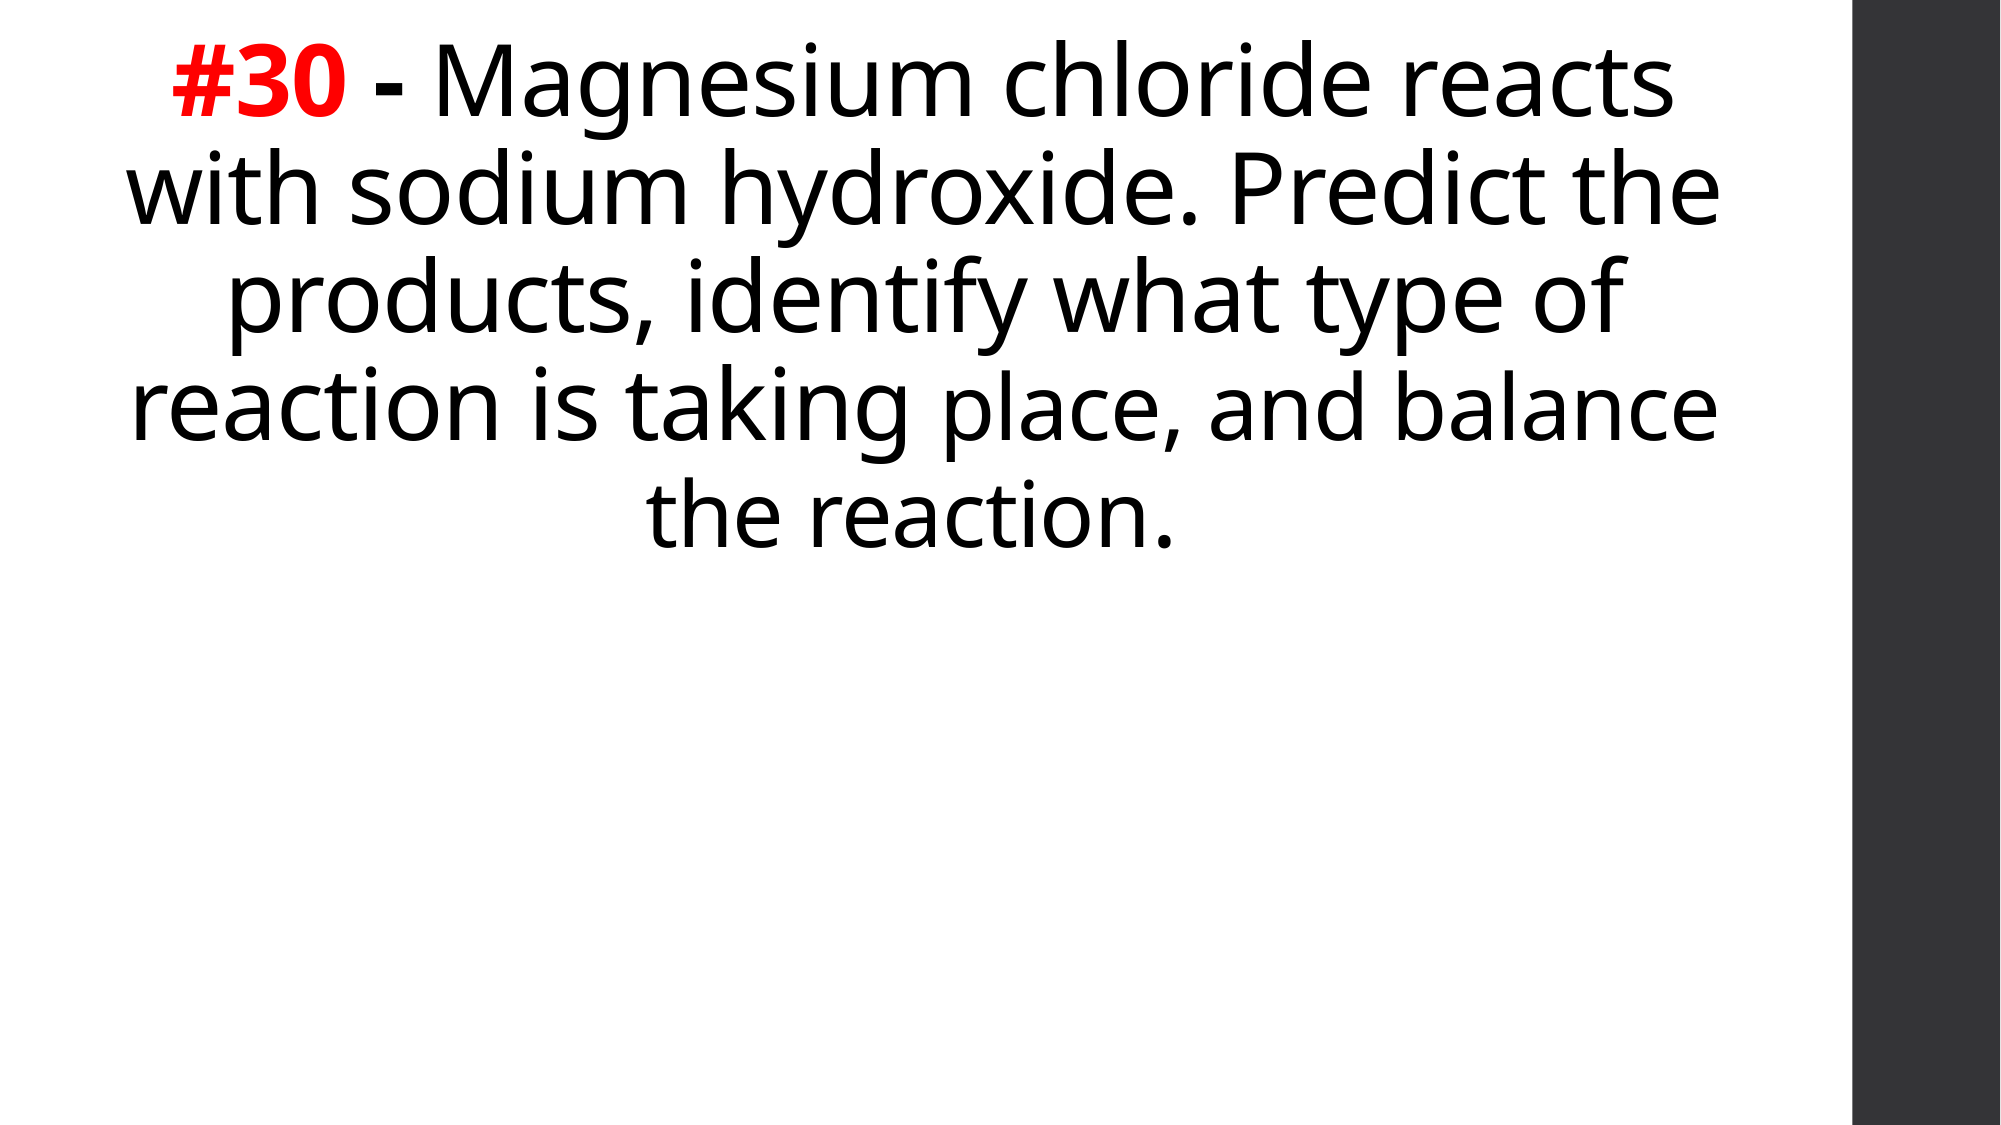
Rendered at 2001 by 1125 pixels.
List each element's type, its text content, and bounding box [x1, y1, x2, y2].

title #30 - Magnesium chloride reacts with sodium hydroxide. Predict the products, identify what type of reaction is taking place, and balance the reaction. [71, 193, 1777, 577]
